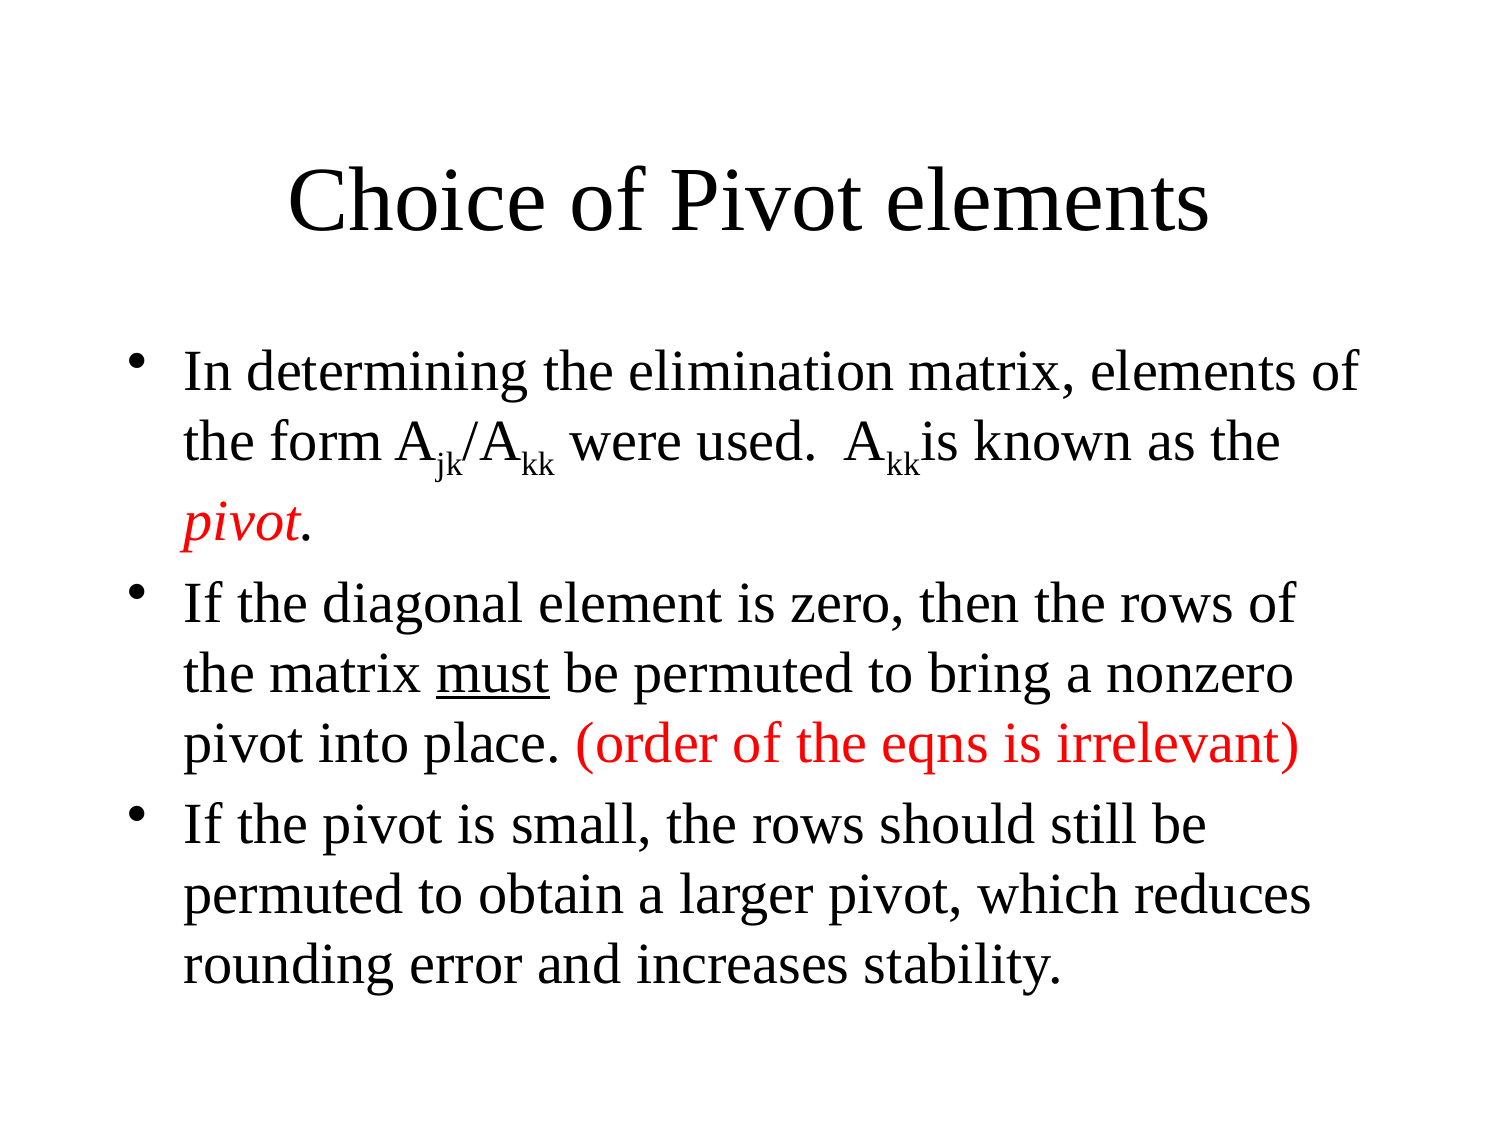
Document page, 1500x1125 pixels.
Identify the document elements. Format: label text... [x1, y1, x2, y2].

list In determining the elimination matrix, elements of the form Ajk/Akk were used. Akkis known as the pivot. If the diagonal element is zero, then the rows of the matrix must be permuted to bring a nonzero pivot into place. (order of the eqns is irrelevant) If the pivot is small, the rows should still be permuted to obtain a larger pivot, which reduces rounding error and increases stability. [112, 324, 1388, 1001]
title Choice of Pivot elements [112, 99, 1388, 288]
